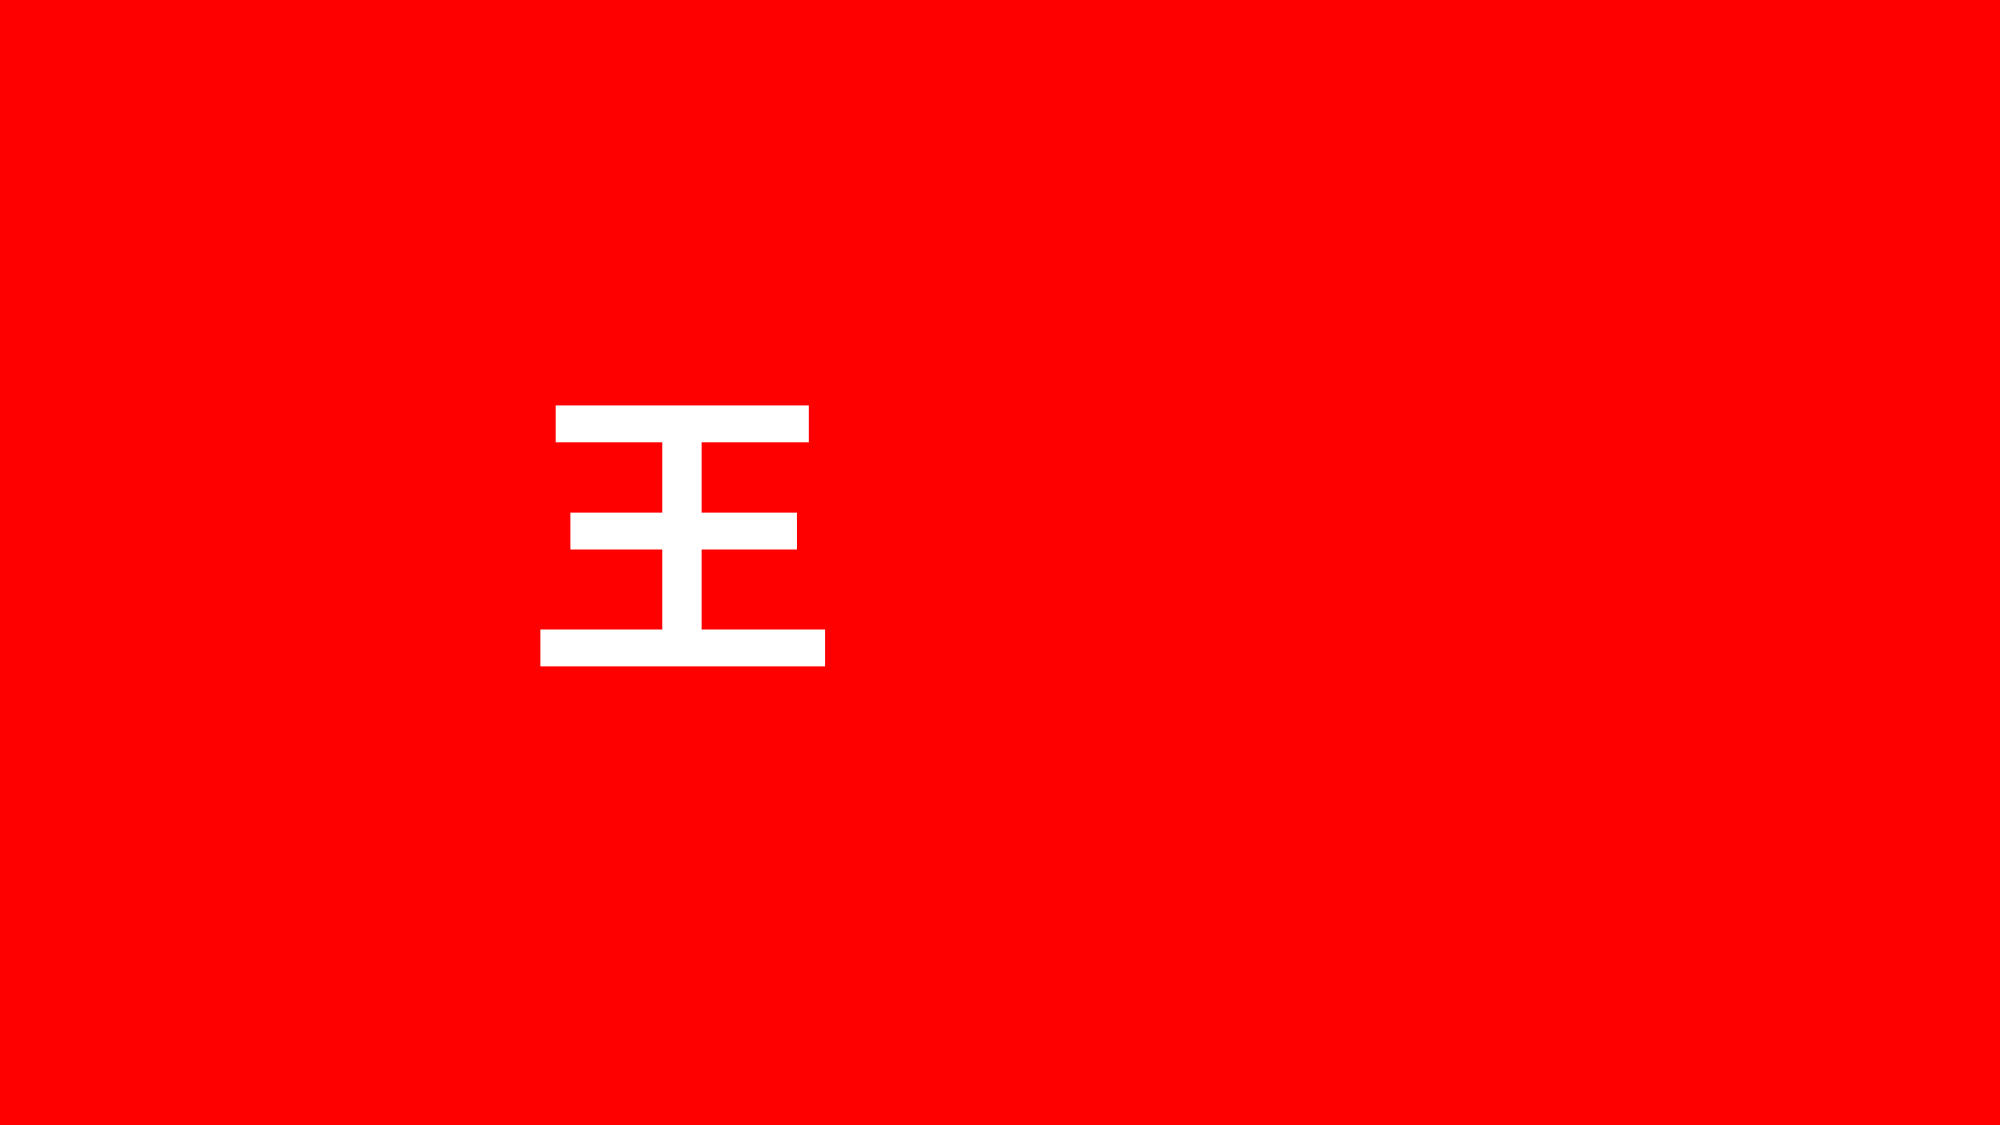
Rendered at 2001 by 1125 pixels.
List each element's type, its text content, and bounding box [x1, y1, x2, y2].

text_box 王 [511, 332, 1700, 723]
